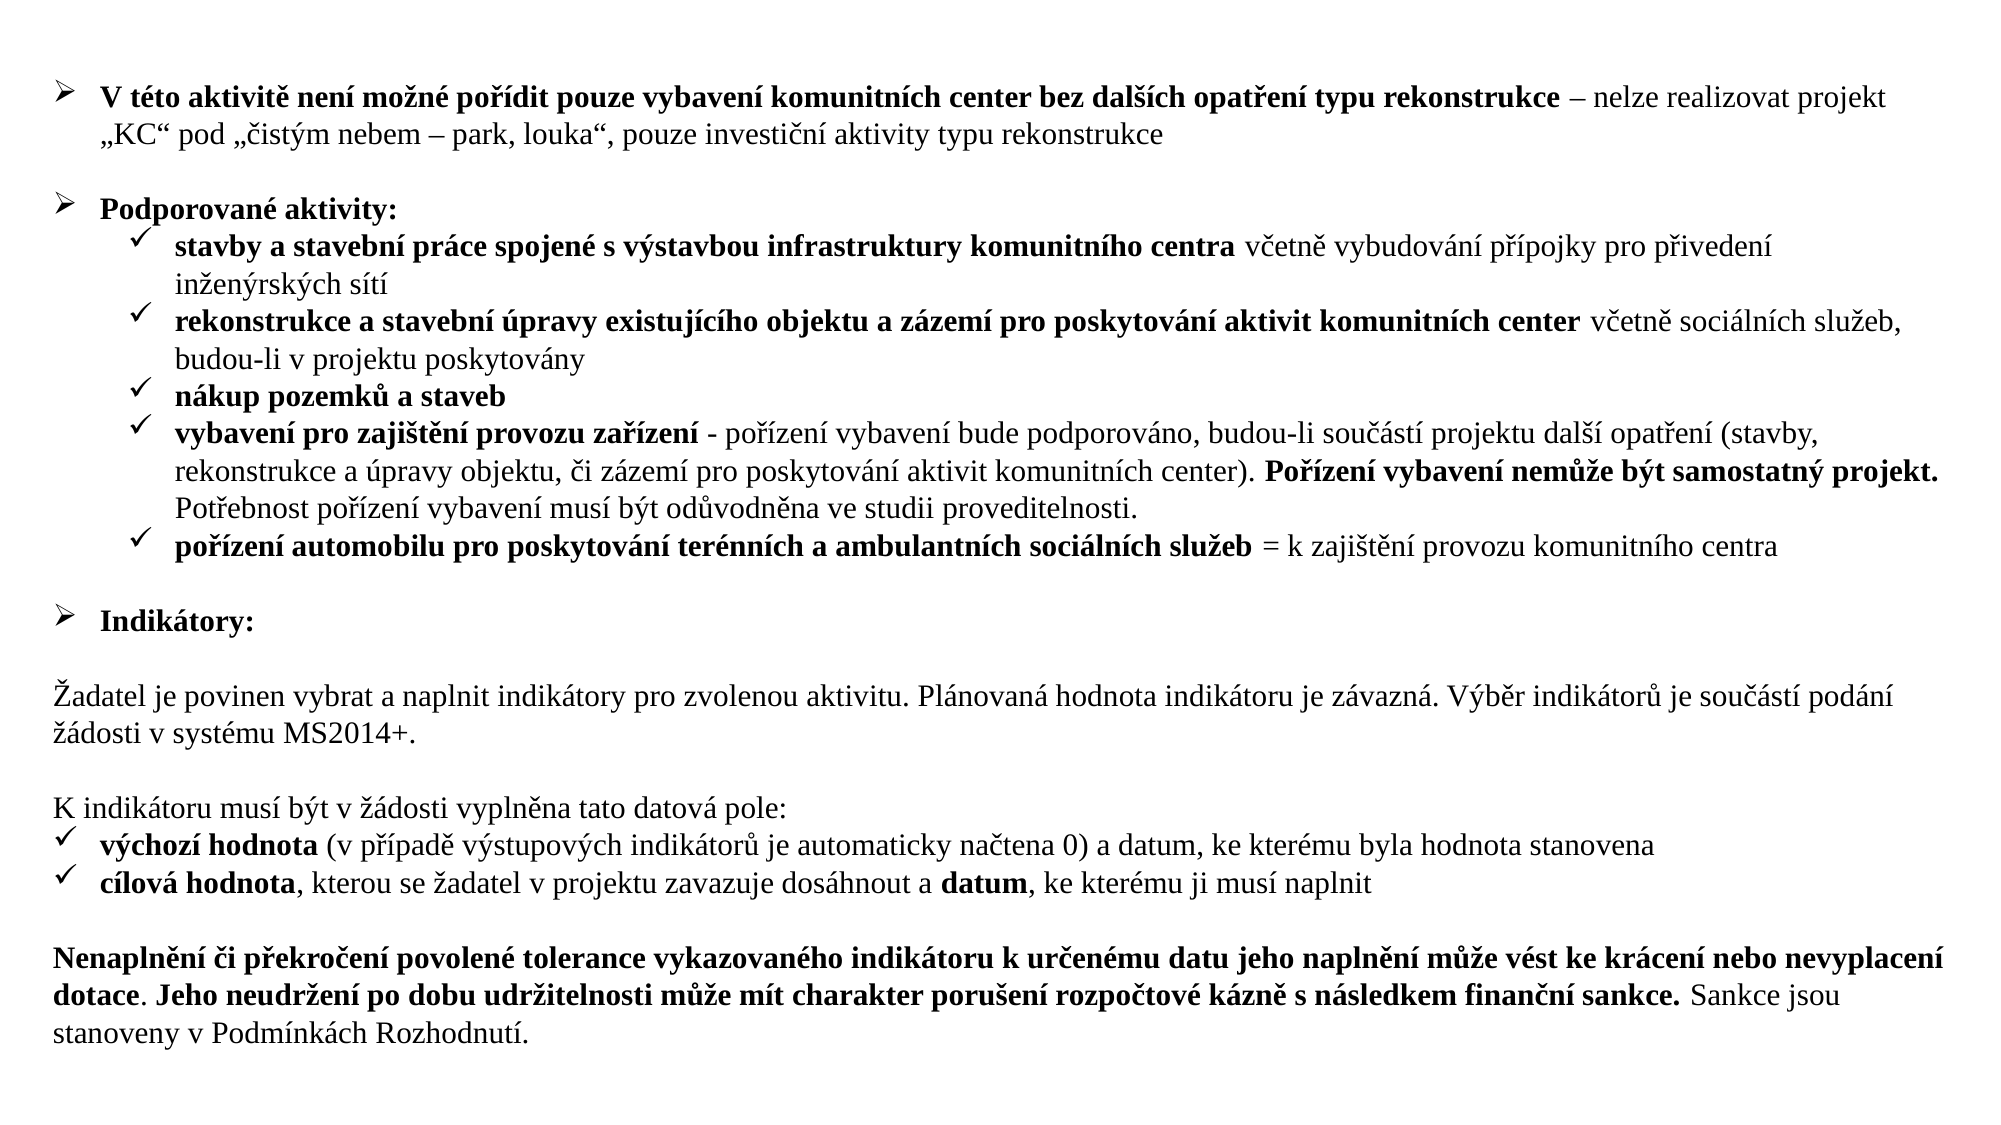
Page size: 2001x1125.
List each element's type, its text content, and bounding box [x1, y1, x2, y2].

text_box V této aktivitě není možné pořídit pouze vybavení komunitních center bez dalších opatření typu rekonstrukce – nelze realizovat projekt „KC“ pod „čistým nebem – park, louka“, pouze investiční aktivity typu rekonstrukce Podporované aktivity: stavby a stavební práce spojené s výstavbou infrastruktury komunitního centra včetně vybudování přípojky pro přivedení inženýrských sítí rekonstrukce a stavební úpravy existujícího objektu a zázemí pro poskytování aktivit komunitních center včetně sociálních služeb, budou-li v projektu poskytovány nákup pozemků a staveb vybavení pro zajištění provozu zařízení - pořízení vybavení bude podporováno, budou-li součástí projektu další opatření (stavby, rekonstrukce a úpravy objektu, či zázemí pro poskytování aktivit komunitních center). Pořízení vybavení nemůže být samostatný projekt. Potřebnost pořízení vybavení musí být odůvodněna ve studii proveditelnosti. pořízení automobilu pro poskytování terénních a ambulantních sociálních služeb = k zajištění provozu komunitního centra Indikátory: Žadatel je povinen vybrat a naplnit indikátory pro zvolenou aktivitu. Plánovaná hodnota indikátoru je závazná. Výběr indikátorů je součástí podání žádosti v systému MS2014+. K indikátoru musí být v žádosti vyplněna tato datová pole: výchozí hodnota (v případě výstupových indikátorů je automaticky načtena 0) a datum, ke kterému byla hodnota stanovena cílová hodnota, kterou se žadatel v projektu zavazuje dosáhnout a datum, ke kterému ji musí naplnit Nenaplnění či překročení povolené tolerance vykazovaného indikátoru k určenému datu jeho naplnění může vést ke krácení nebo nevyplacení dotace. Jeho neudržení po dobu udržitelnosti může mít charakter porušení rozpočtové kázně s následkem finanční sankce. Sankce jsou stanoveny v Podmínkách Rozhodnutí. [38, 68, 1962, 1057]
